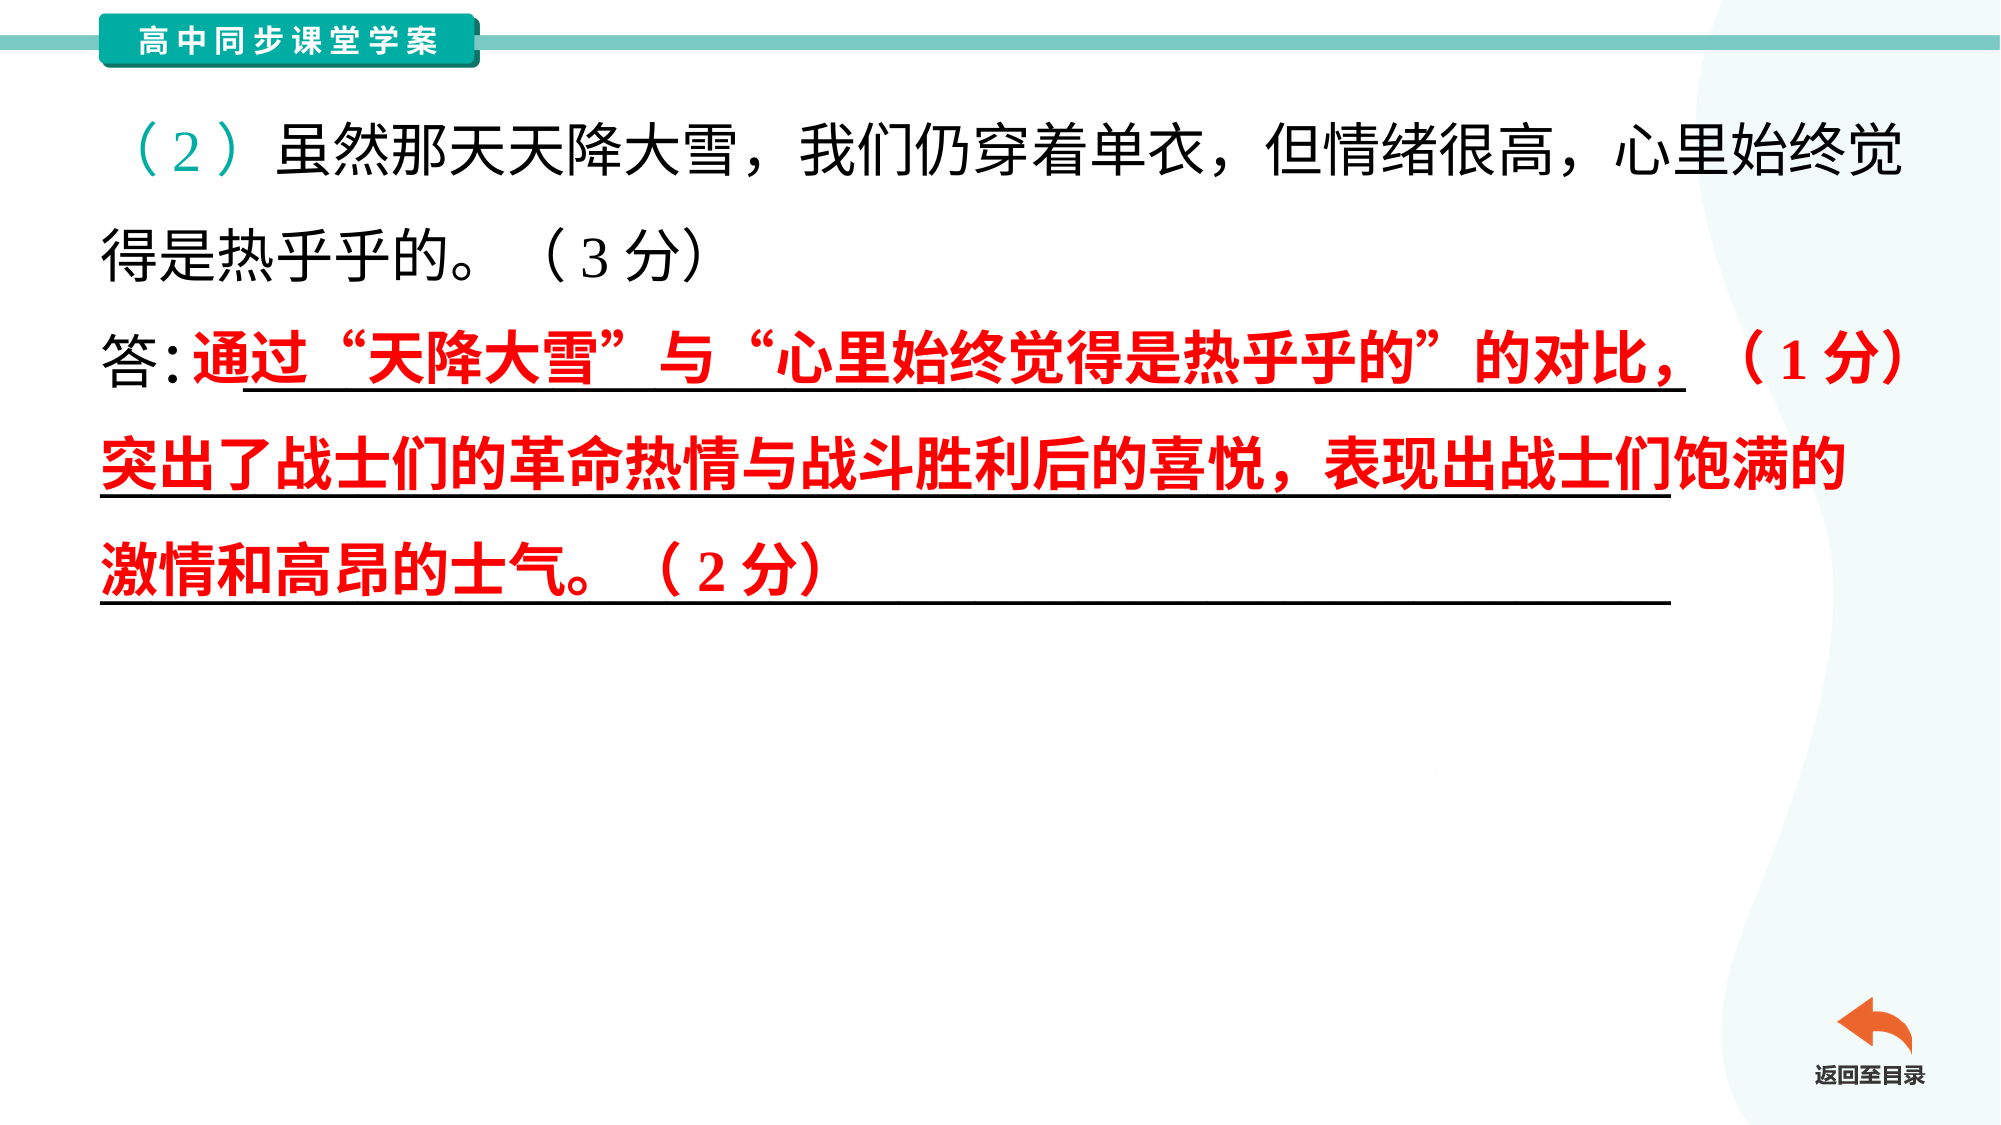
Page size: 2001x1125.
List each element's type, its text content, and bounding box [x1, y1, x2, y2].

picture [0, 0, 2000, 1125]
text_box 通过“天降大雪”与“心里始终觉得是热乎乎的”的对比，（1分） 突出了战士们的革命热情与战斗胜利后的喜悦，表现出战士们饱满的 激情和高昂的士气。（2分） [100, 284, 1899, 604]
text_box （2）虽然那天天降大雪，我们仍穿着单衣，但情绪很高，心里始终觉 得是热乎乎的。（3分） 答： ________________________________________________________ _____________________________________________________________ _____________________________________________________________ [100, 604, 1899, 608]
text_box （2）虽然那天天降大雪，我们仍穿着单衣，但情绪很高，心里始终觉 得是热乎乎的。（3分） 答： ________________________________________________________ _____________________________________________________________ _____________________________________________________________ [100, 76, 1899, 284]
